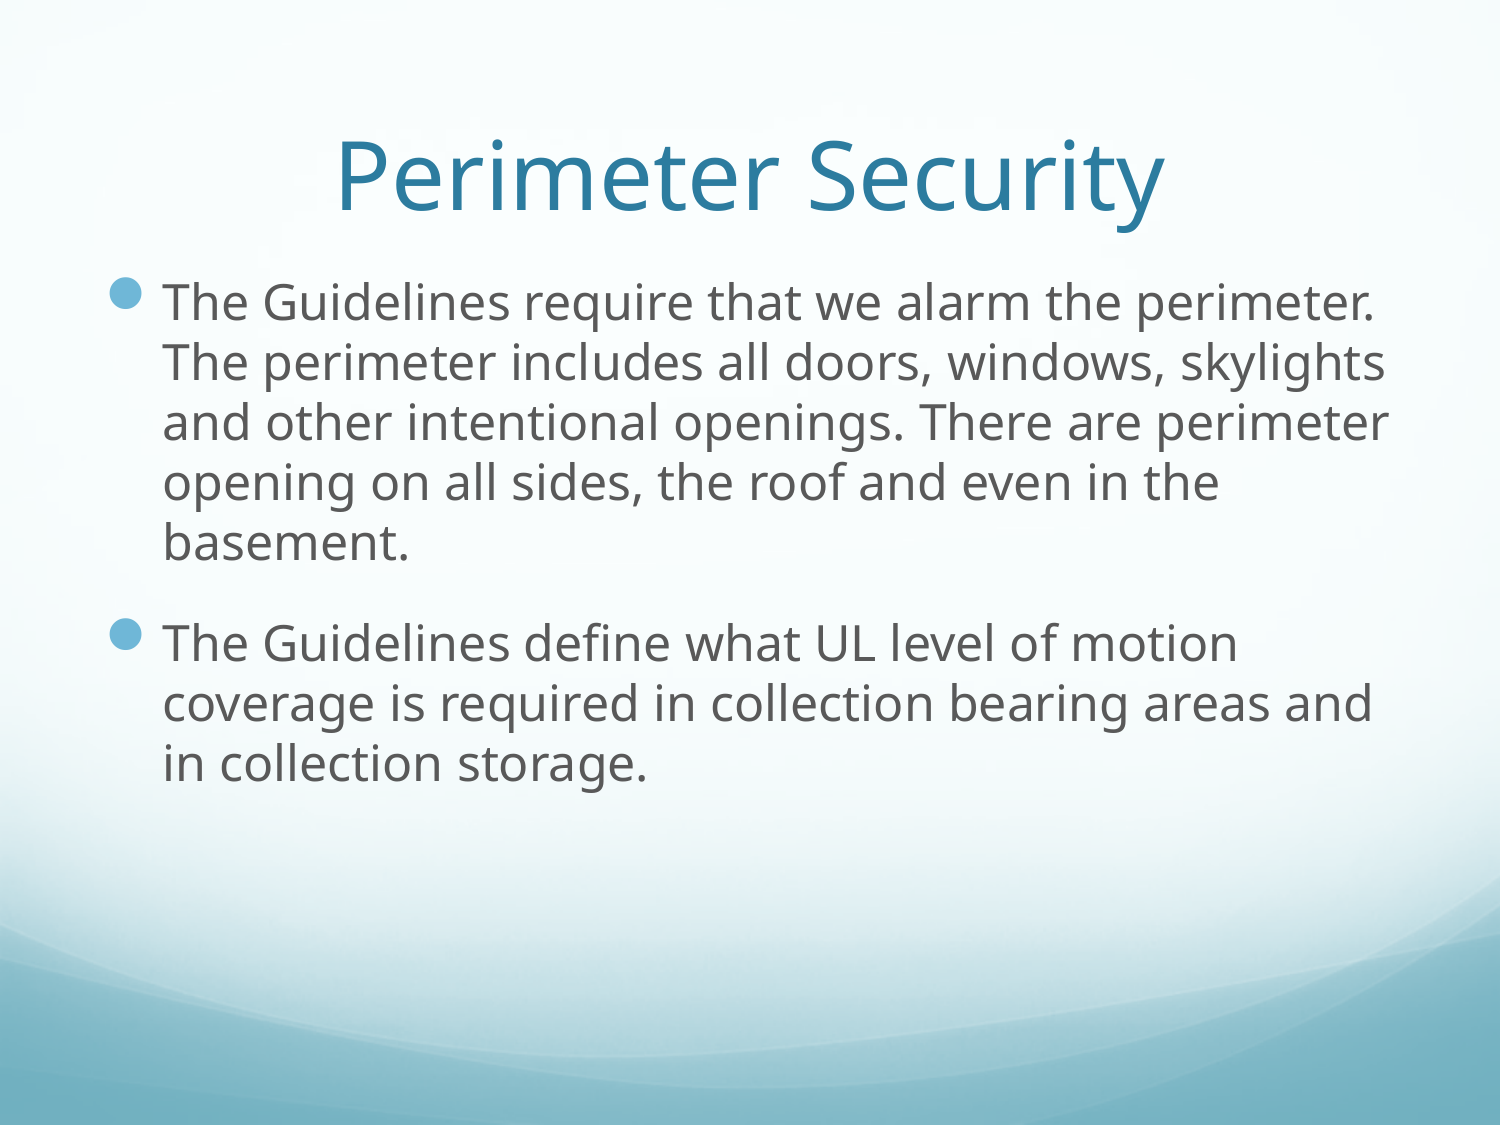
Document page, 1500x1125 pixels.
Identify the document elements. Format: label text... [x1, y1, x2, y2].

list The Guidelines require that we alarm the perimeter. The perimeter includes all doors, windows, skylights and other intentional openings. There are perimeter opening on all sides, the roof and even in the basement. The Guidelines define what UL level of motion coverage is required in collection bearing areas and in collection storage. [90, 262, 1410, 975]
title Perimeter Security [90, 17, 1410, 237]
